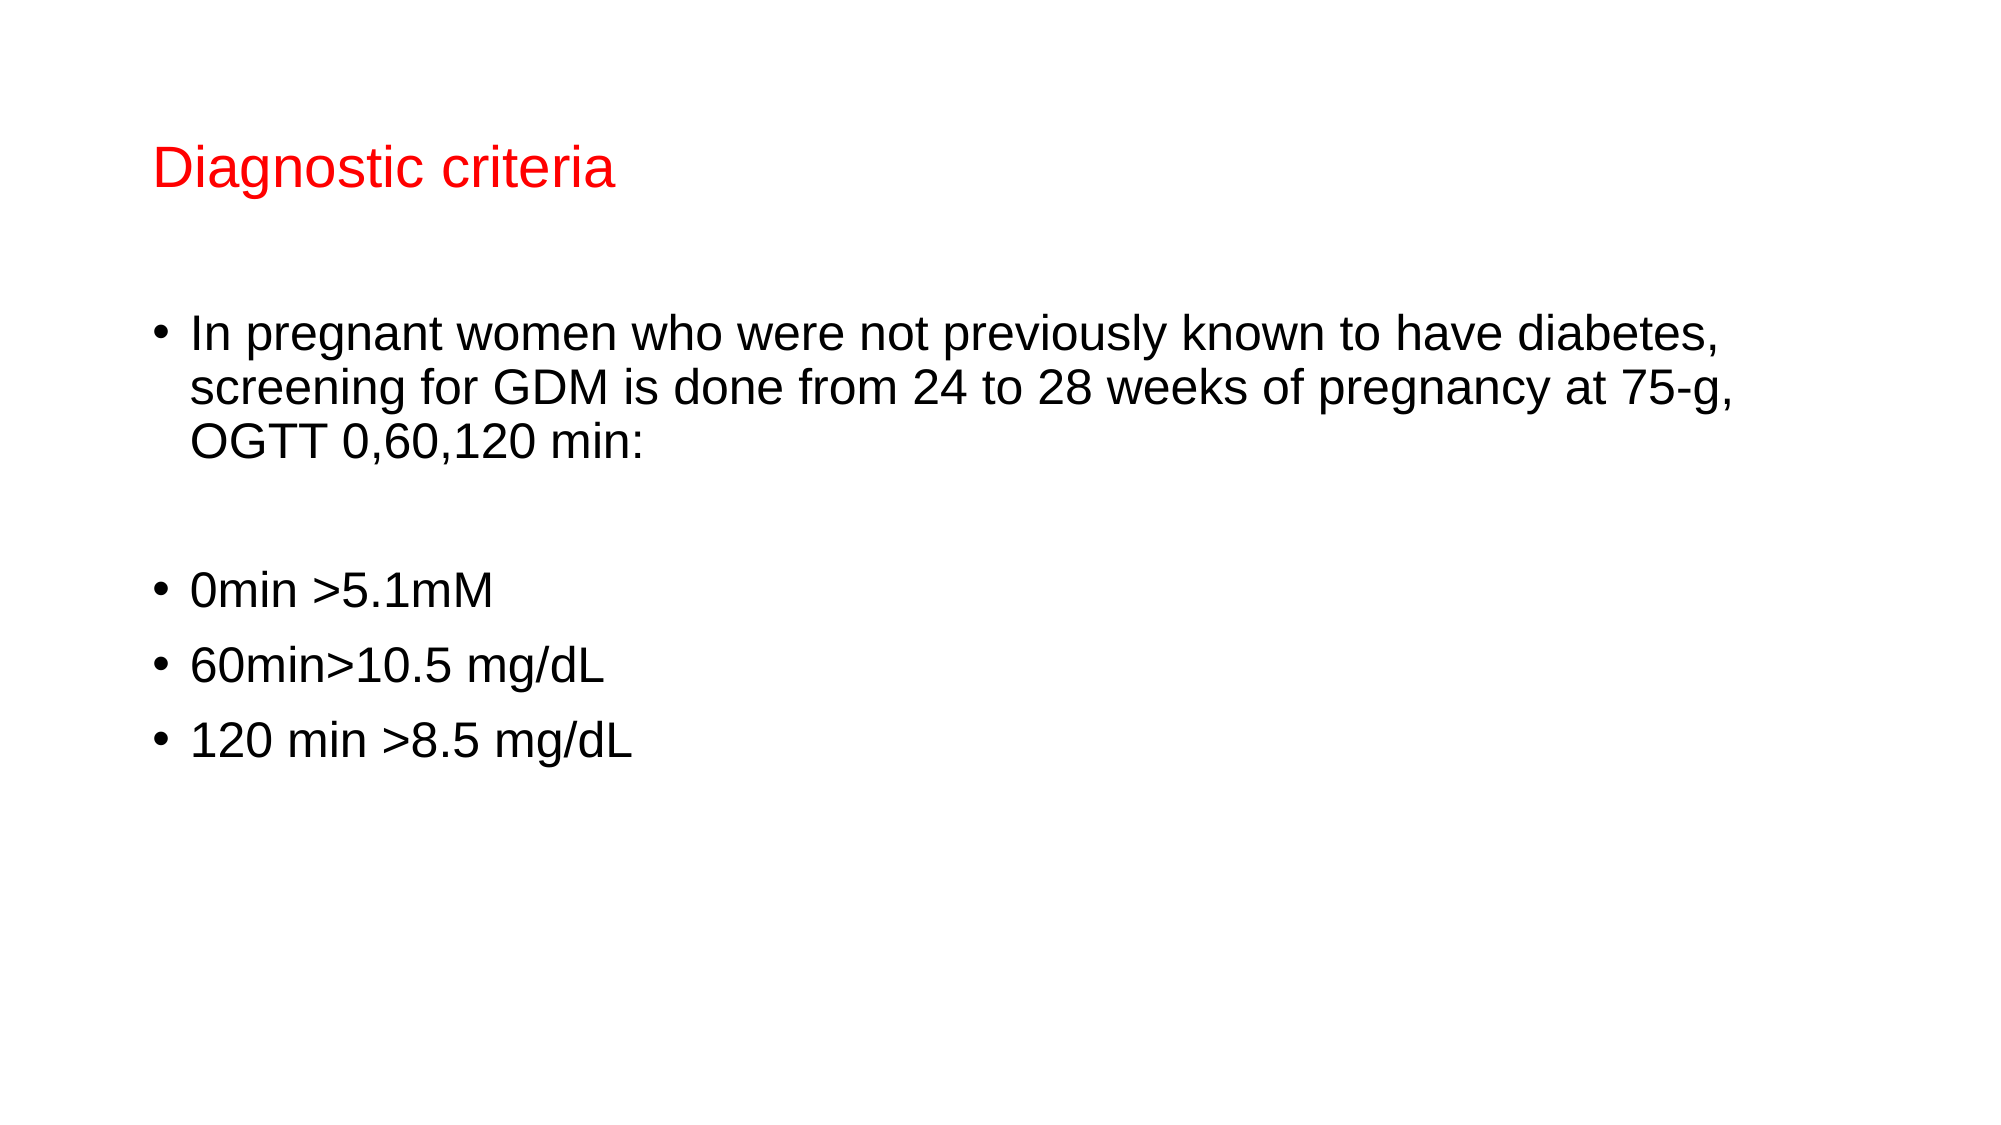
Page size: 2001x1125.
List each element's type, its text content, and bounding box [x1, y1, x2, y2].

list In pregnant women who were not previously known to have diabetes, screening for GDM is done from 24 to 28 weeks of pregnancy at 75-g, OGTT 0,60,120 min: 0min >5.1mM 60min>10.5 mg/dL 120 min >8.5 mg/dL [137, 299, 1863, 1014]
title Diagnostic criteria [137, 59, 1863, 278]
